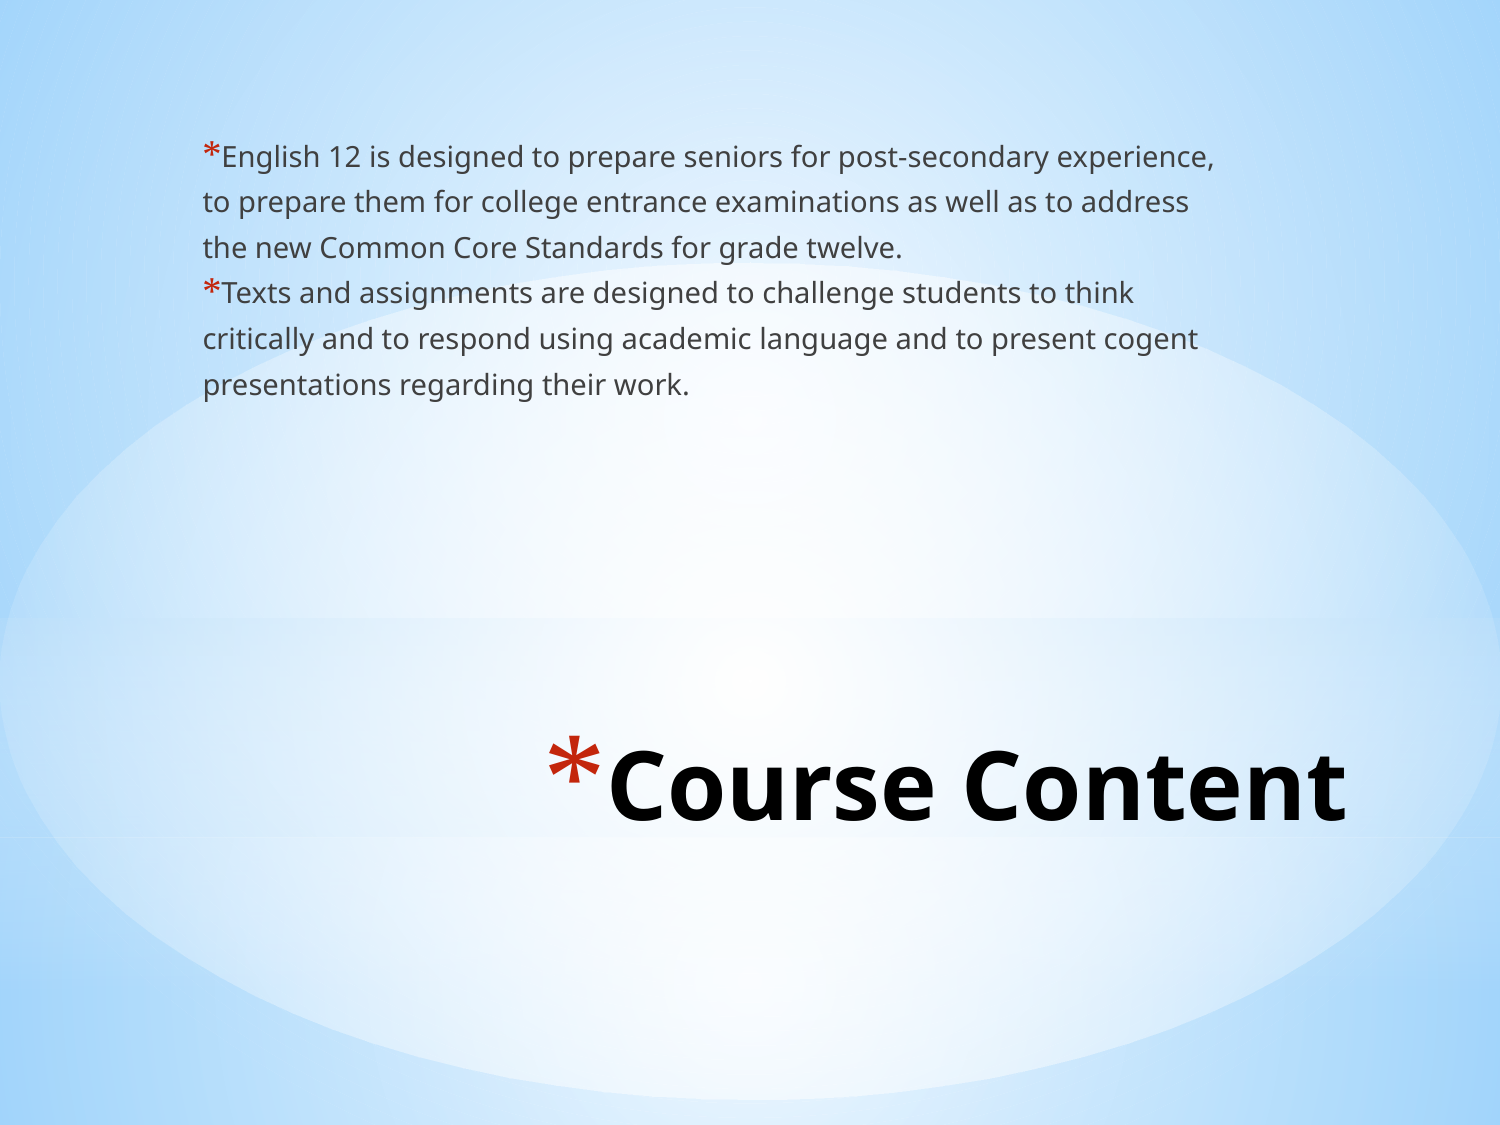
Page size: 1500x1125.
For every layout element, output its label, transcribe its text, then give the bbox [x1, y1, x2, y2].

title Course Content [294, 717, 1363, 905]
list English 12 is designed to prepare seniors for post-secondary experience, to prepare them for college entrance examinations as well as to address the new Common Core Standards for grade twelve. Texts and assignments are designed to challenge students to think critically and to respond using academic language and to present cogent presentations regarding their work. [187, 120, 1238, 625]
